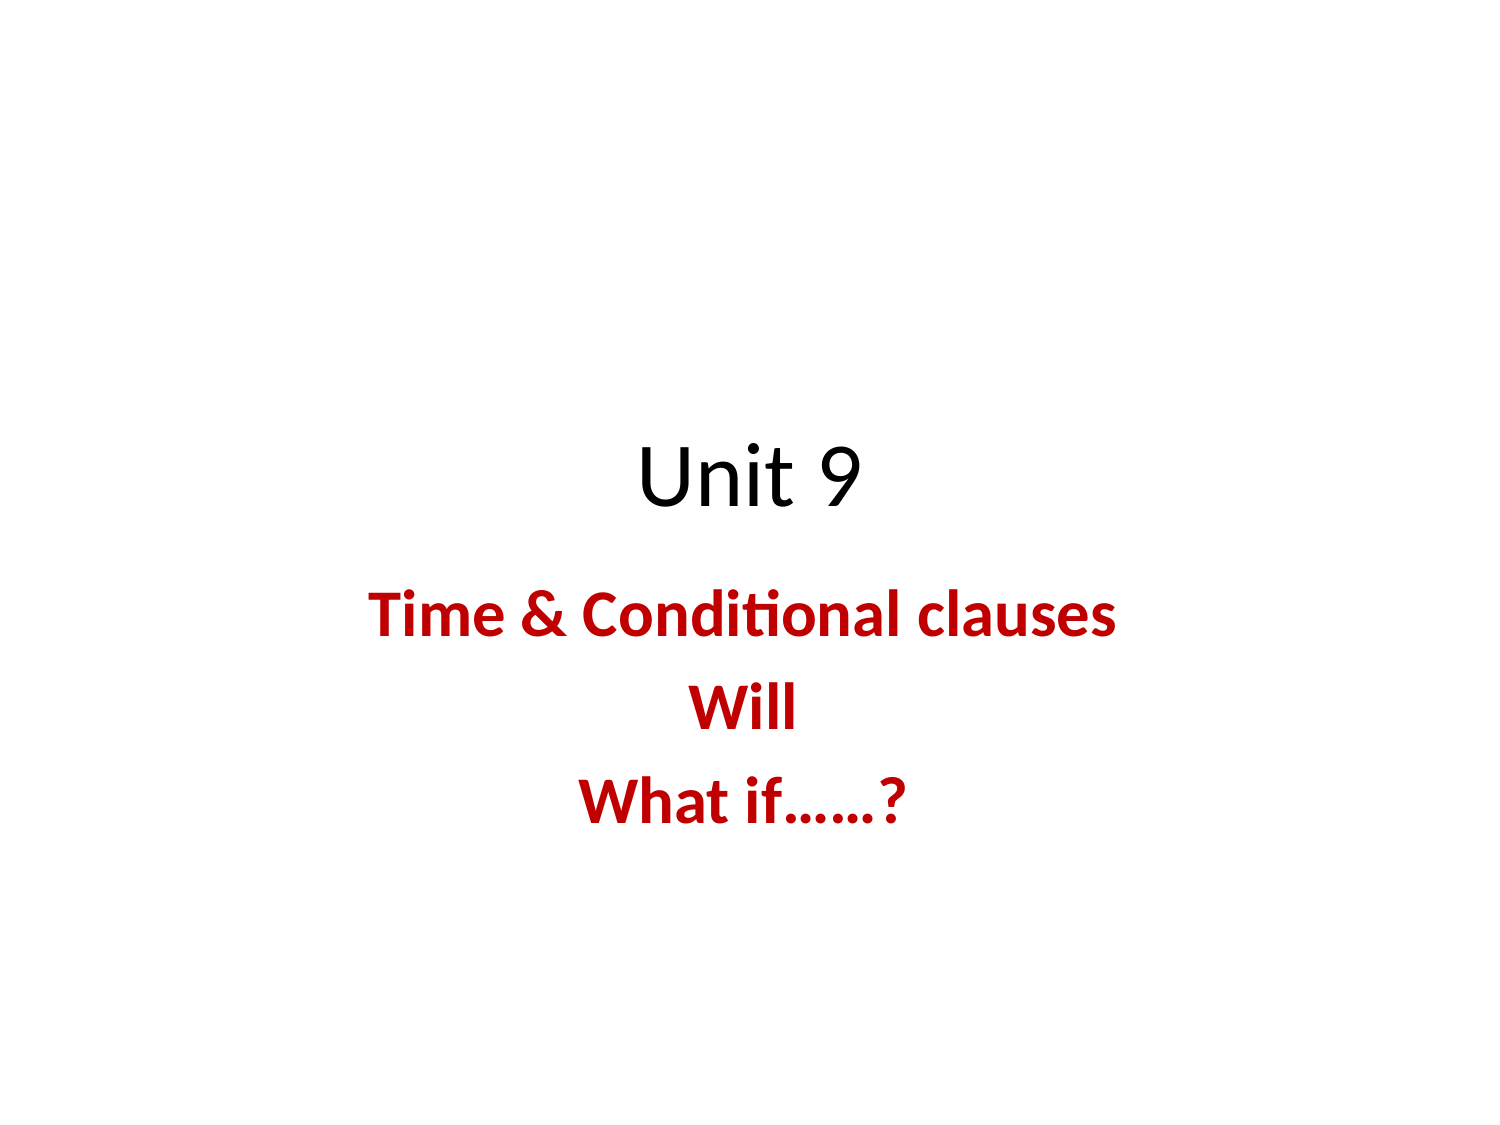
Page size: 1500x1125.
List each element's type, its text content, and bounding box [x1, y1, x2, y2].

title Unit 9 [112, 349, 1388, 591]
subtitle Time & Conditional clauses Will What if……? [218, 562, 1269, 850]
